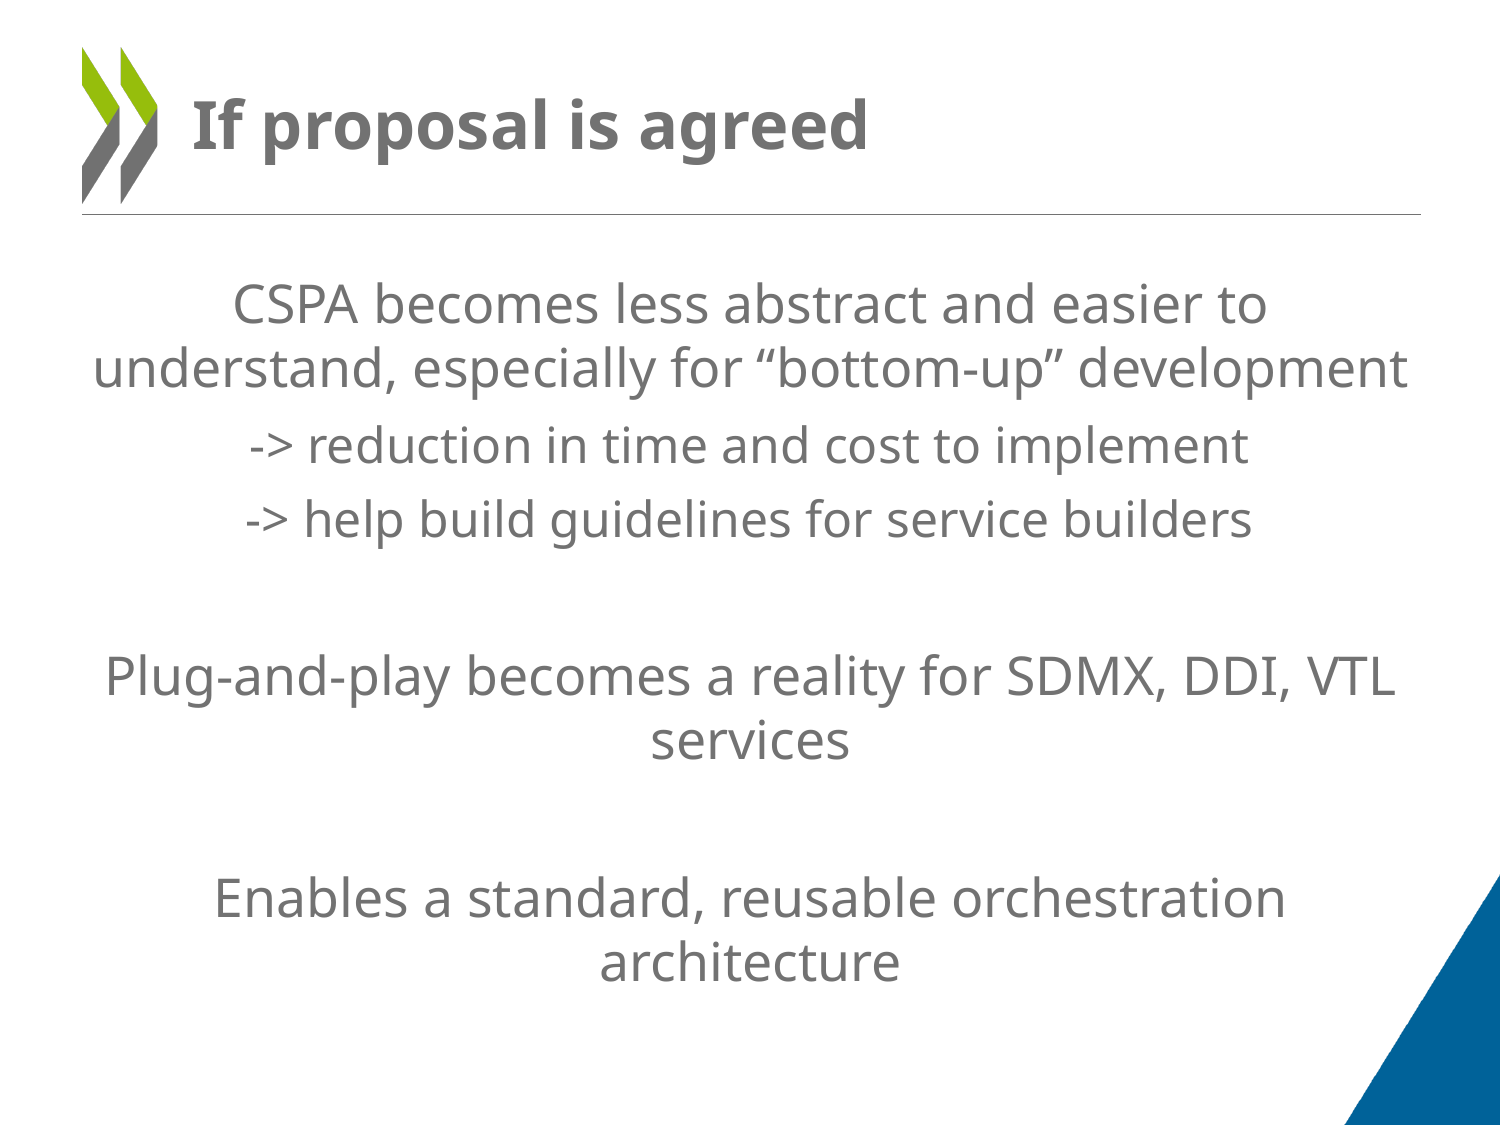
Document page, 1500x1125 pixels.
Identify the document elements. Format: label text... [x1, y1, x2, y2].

picture [1344, 874, 1500, 1125]
title If proposal is agreed [177, 38, 1394, 207]
list CSPA becomes less abstract and easier to understand, especially for “bottom-up” development -> reduction in time and cost to implement -> help build guidelines for service builders Plug-and-play becomes a reality for SDMX, DDI, VTL services Enables a standard, reusable orchestration architecture [76, 262, 1425, 1006]
